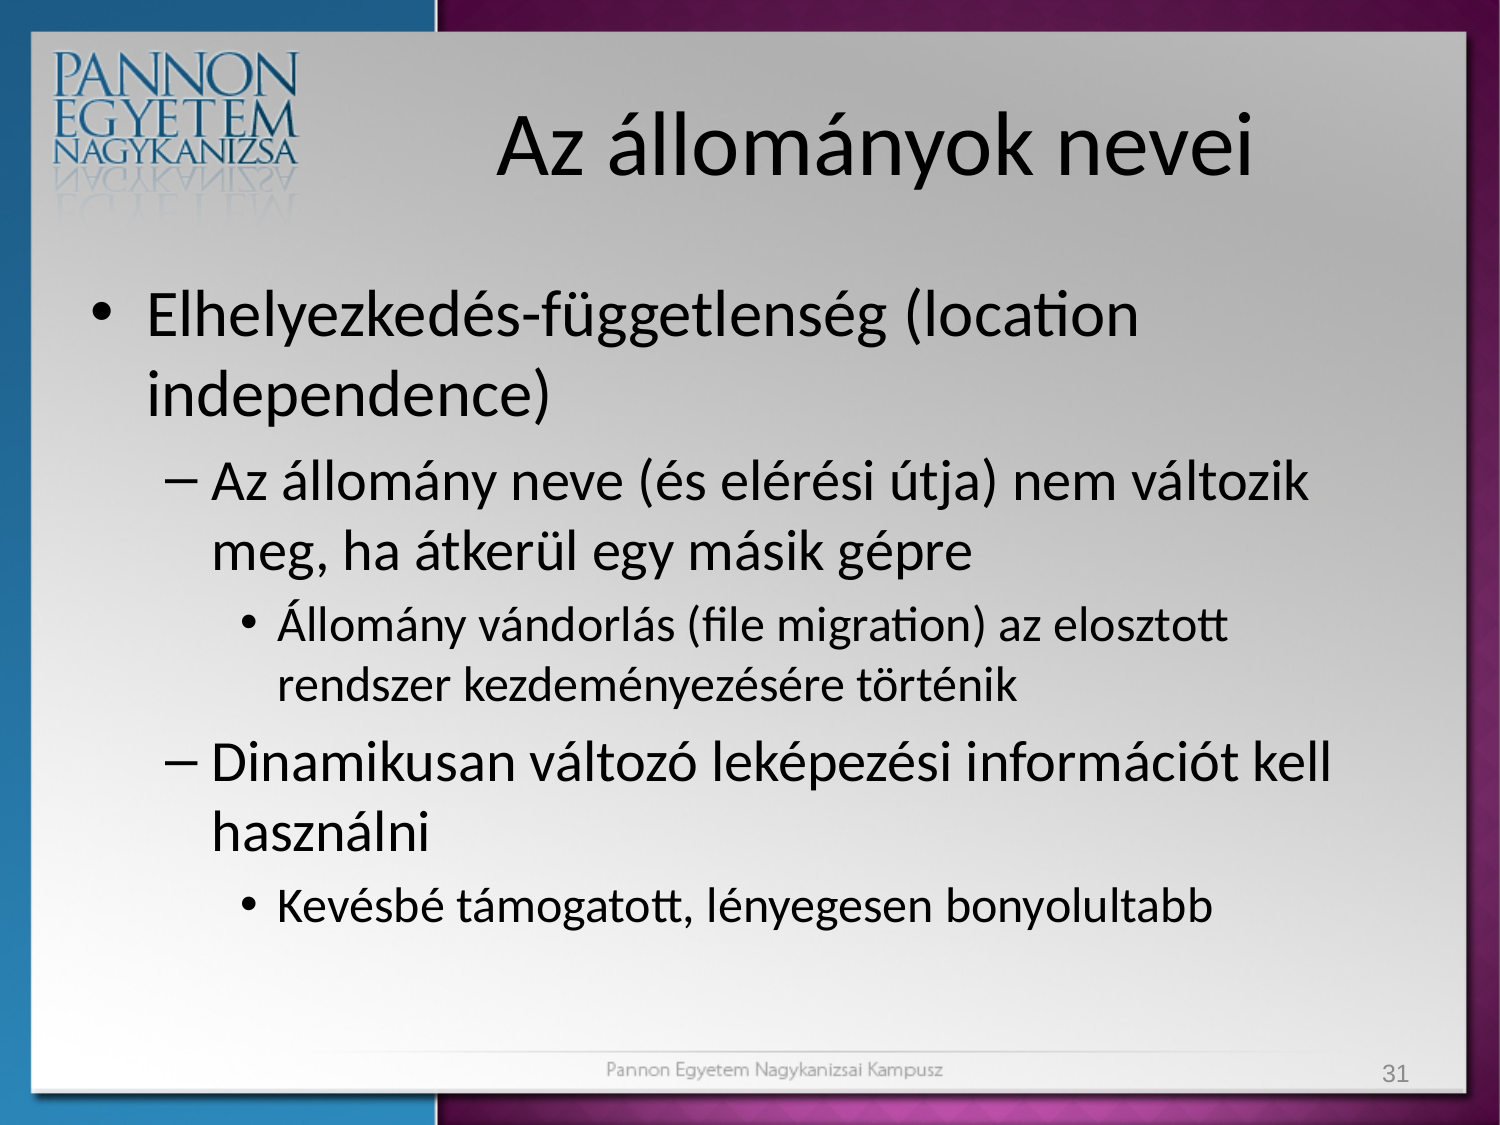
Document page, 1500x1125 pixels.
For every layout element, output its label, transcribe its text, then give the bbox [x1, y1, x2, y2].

list Elhelyezkedés-függetlenség (location independence) Az állomány neve (és elérési útja) nem változik meg, ha átkerül egy másik gépre Állomány vándorlás (file migration) az elosztott rendszer kezdeményezésére történik Dinamikusan változó leképezési információt kell használni Kevésbé támogatott, lényegesen bonyolultabb [75, 262, 1425, 1038]
picture [0, 0, 1500, 1125]
title Az állományok nevei [328, 45, 1425, 233]
slide_number 31 [1074, 1042, 1425, 1103]
